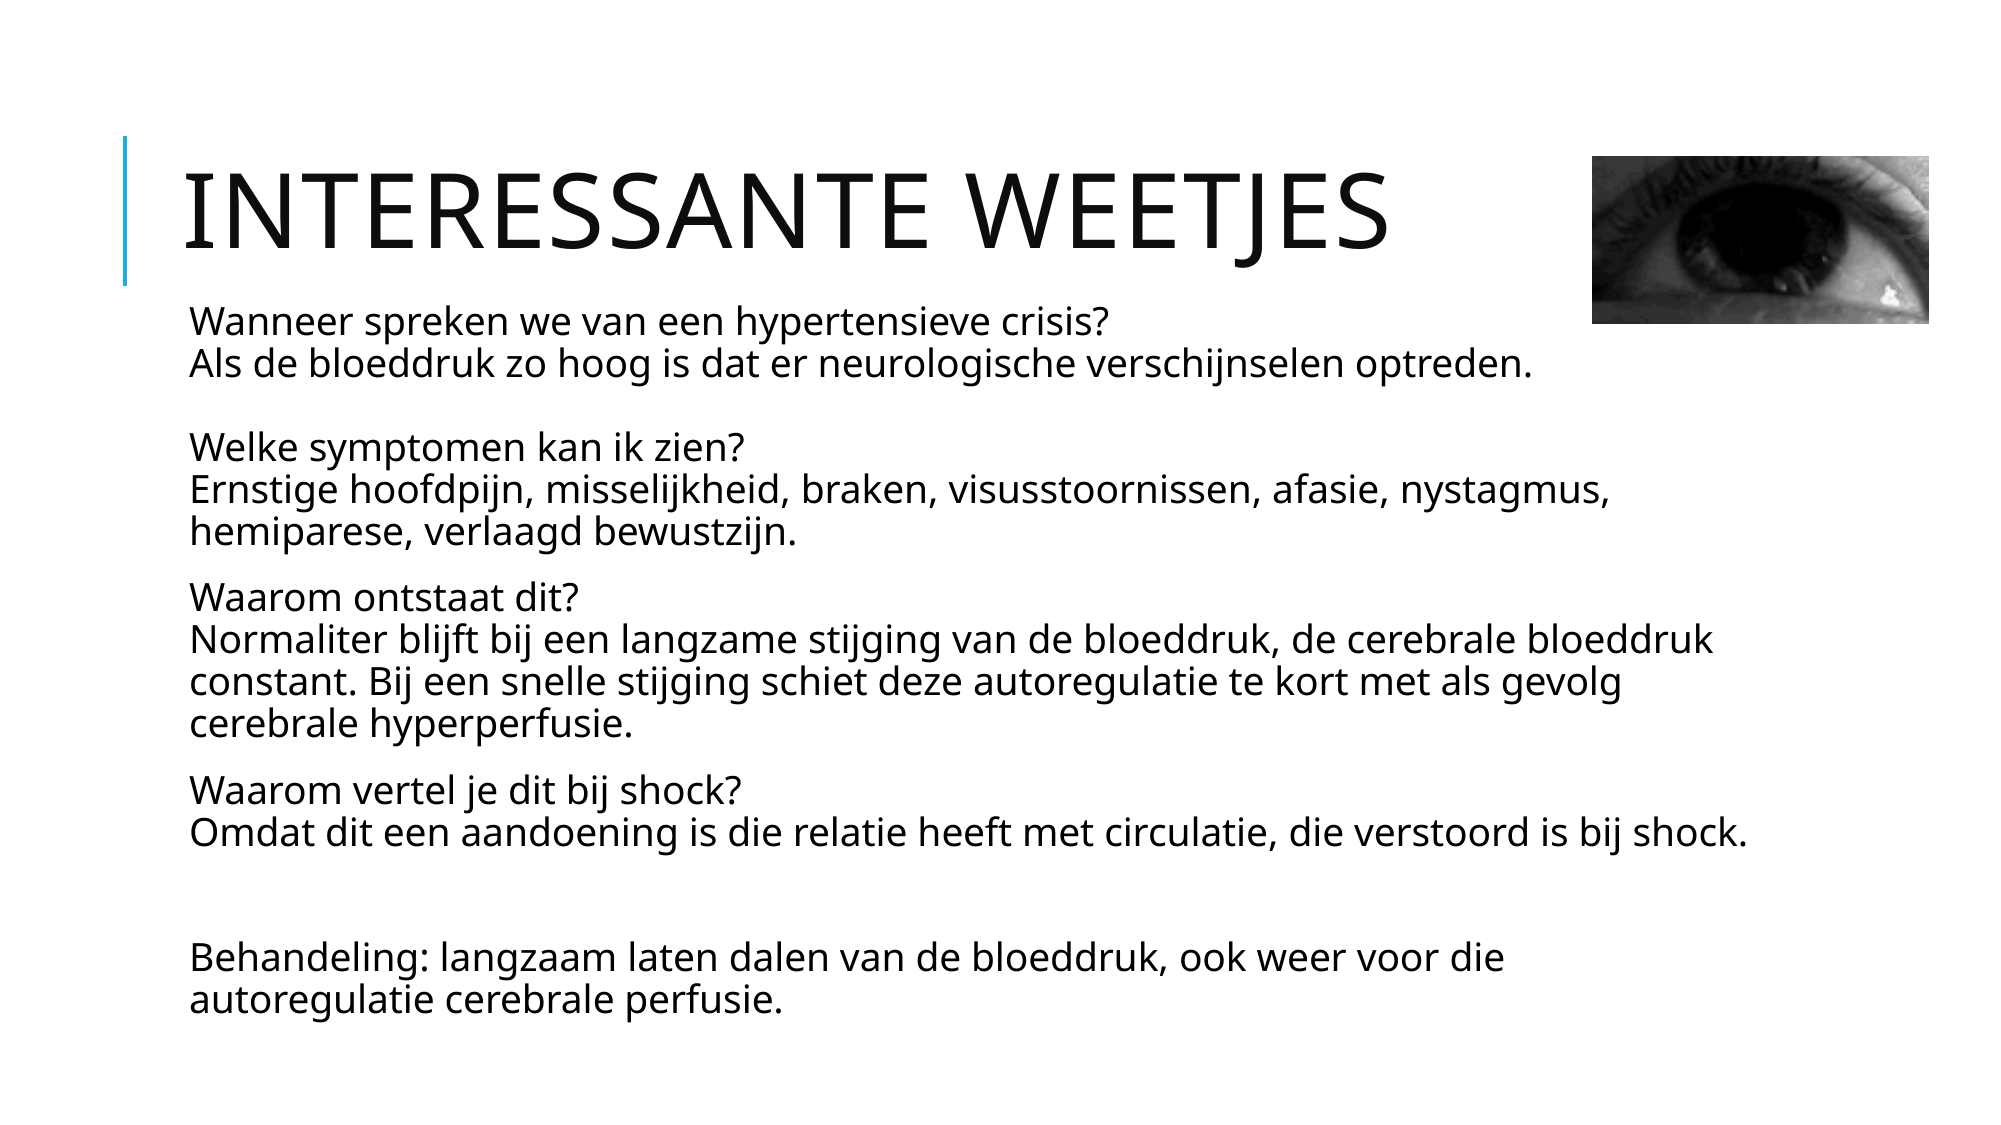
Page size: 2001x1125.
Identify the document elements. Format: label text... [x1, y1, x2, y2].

picture [1592, 156, 1929, 325]
list Wanneer spreken we van een hypertensieve crisis? Als de bloeddruk zo hoog is dat er neurologische verschijnselen optreden. Welke symptomen kan ik zien? Ernstige hoofdpijn, misselijkheid, braken, visusstoornissen, afasie, nystagmus, hemiparese, verlaagd bewustzijn. Waarom ontstaat dit? Normaliter blijft bij een langzame stijging van de bloeddruk, de cerebrale bloeddruk constant. Bij een snelle stijging schiet deze autoregulatie te kort met als gevolg cerebrale hyperperfusie. Waarom vertel je dit bij shock? Omdat dit een aandoening is die relatie heeft met circulatie, die verstoord is bij shock. Behandeling: langzaam laten dalen van de bloeddruk, ook weer voor die autoregulatie cerebrale perfusie. [168, 294, 1763, 1035]
title Interessante weetjes [168, 96, 1763, 294]
